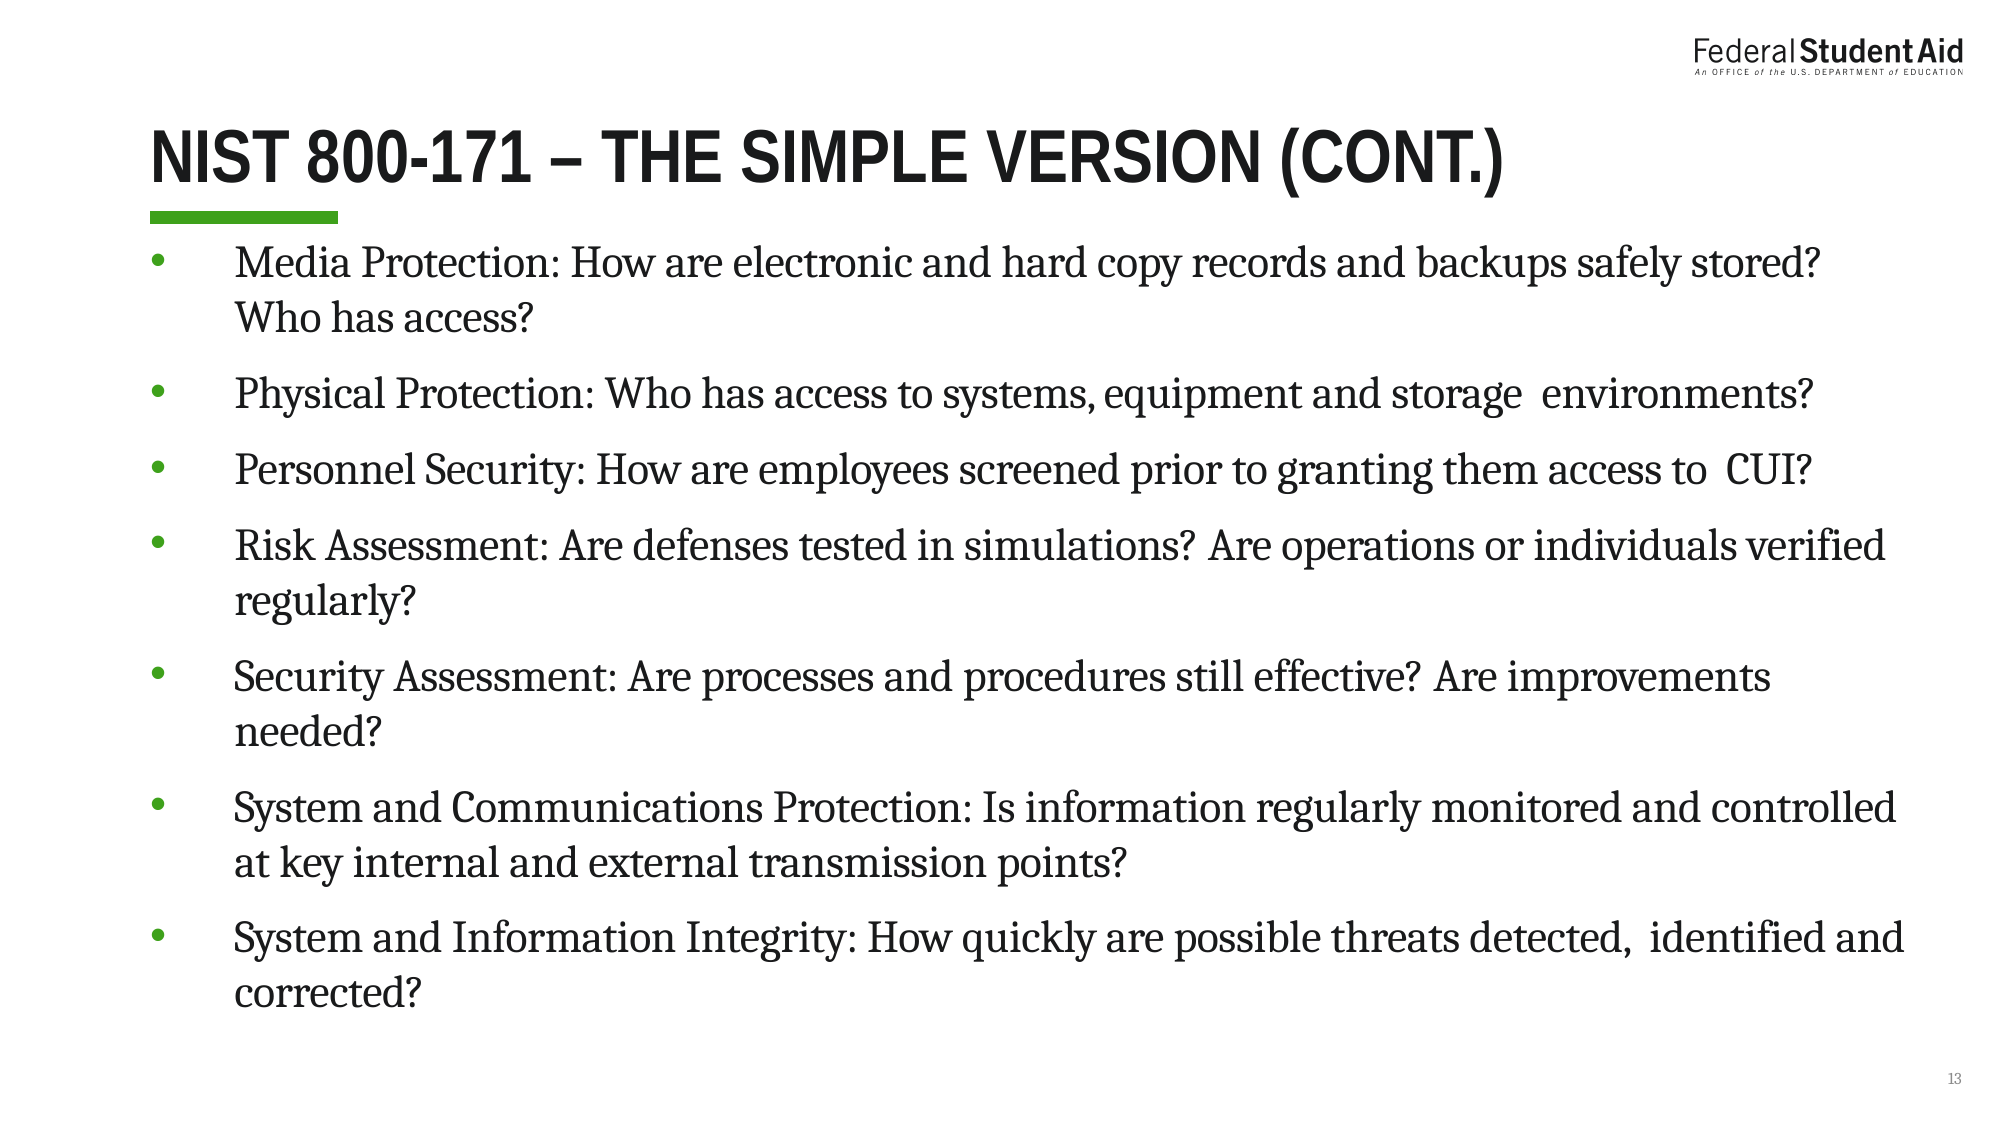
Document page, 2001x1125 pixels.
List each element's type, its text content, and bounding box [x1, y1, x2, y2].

list Media Protection: How are electronic and hard copy records and backups safely stored? Who has access? Physical Protection: Who has access to systems, equipment and storage environments? Personnel Security: How are employees screened prior to granting them access to CUI? Risk Assessment: Are defenses tested in simulations? Are operations or individuals verified regularly? Security Assessment: Are processes and procedures still effective? Are improvements needed? System and Communications Protection: Is information regularly monitored and controlled at key internal and external transmission points? System and Information Integrity: How quickly are possible threats detected, identified and corrected? [150, 232, 1917, 1020]
title NIST 800-171 – THE SIMPLE VERSION (cont.) [150, 48, 1662, 199]
slide_number 13 [1916, 1068, 1962, 1089]
picture [1694, 37, 1963, 75]
